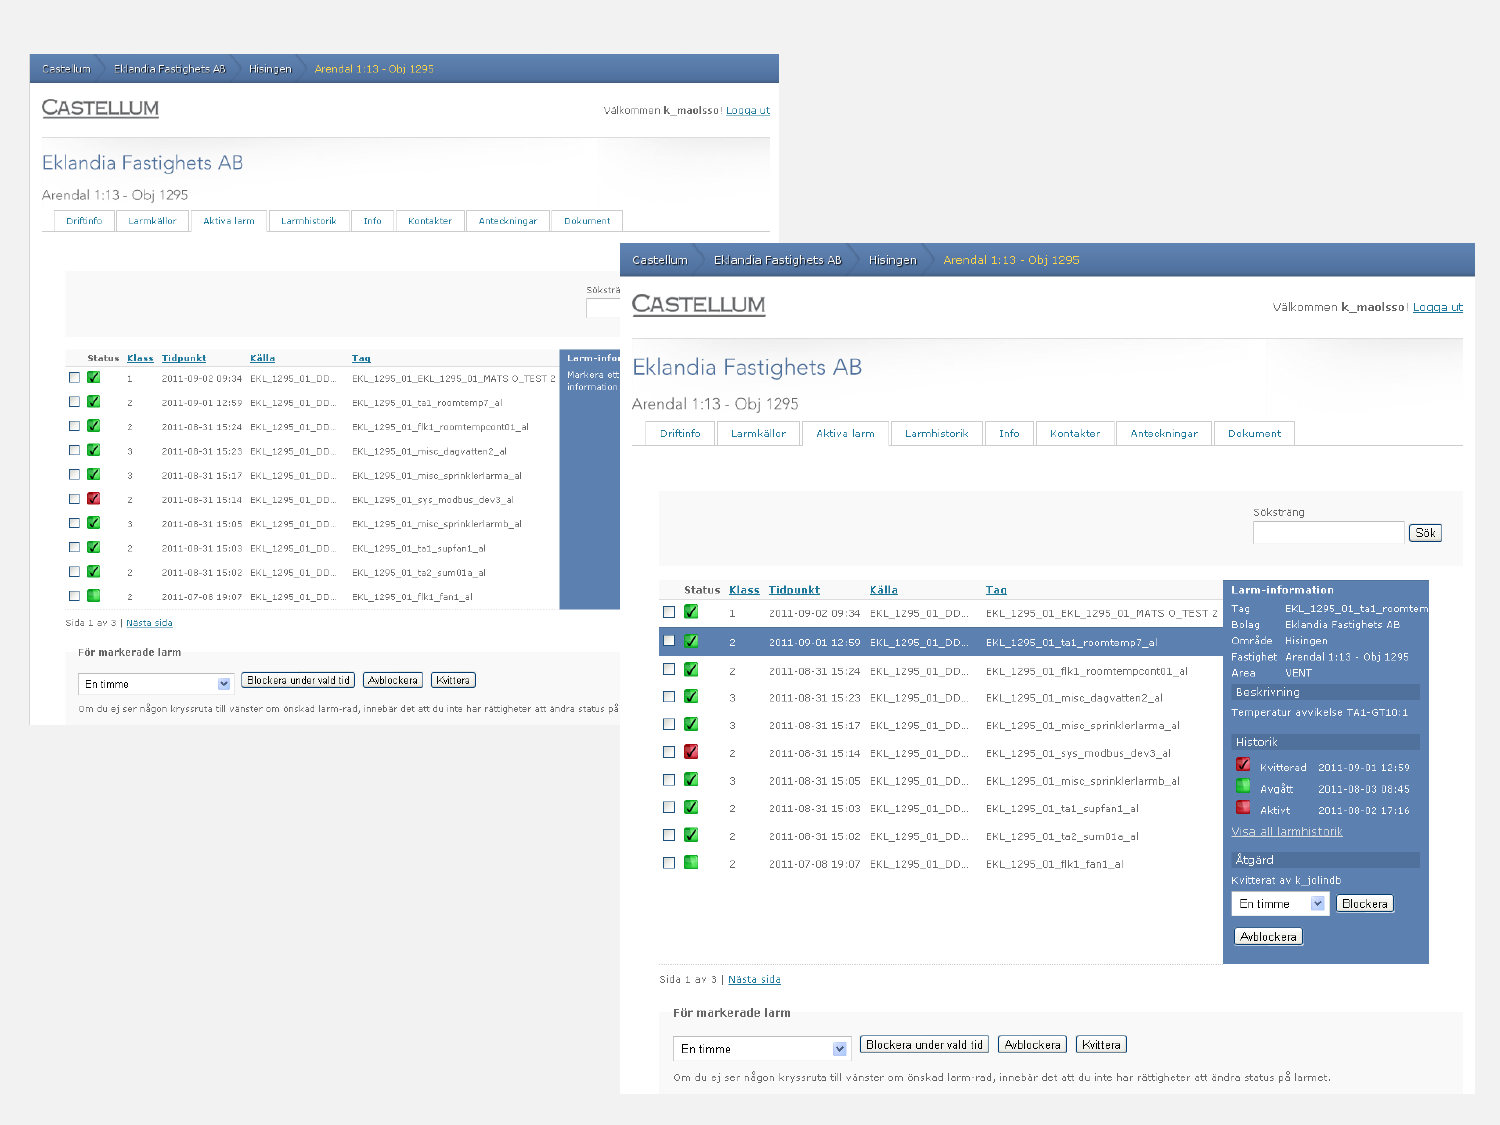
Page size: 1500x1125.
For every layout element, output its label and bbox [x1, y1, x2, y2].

picture [29, 54, 1475, 1095]
